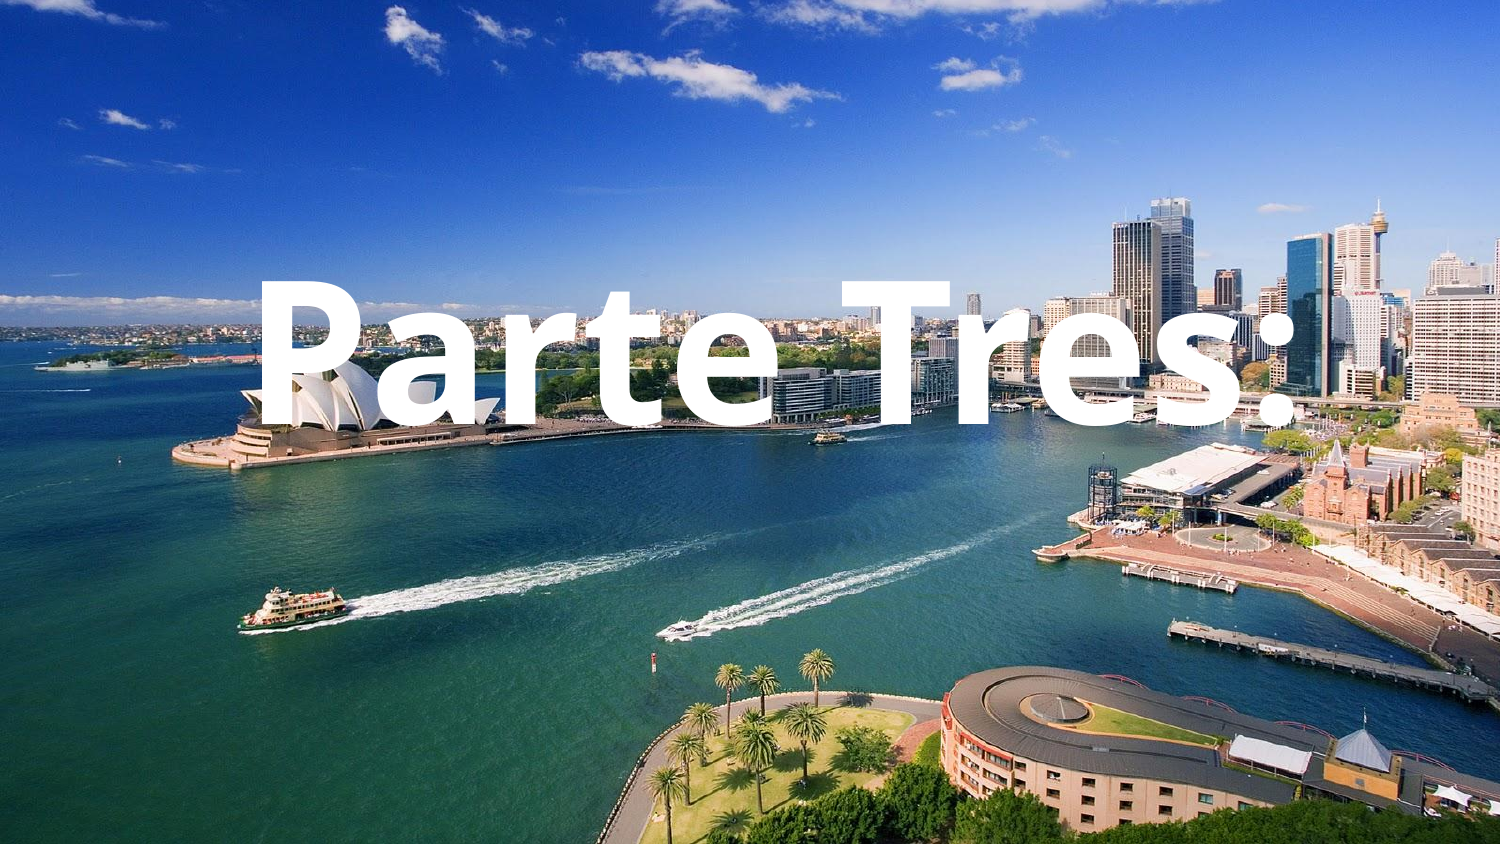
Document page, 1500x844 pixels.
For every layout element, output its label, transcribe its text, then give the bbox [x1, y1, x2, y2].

title Parte Tres: [112, 289, 1388, 480]
picture [0, 0, 1500, 844]
